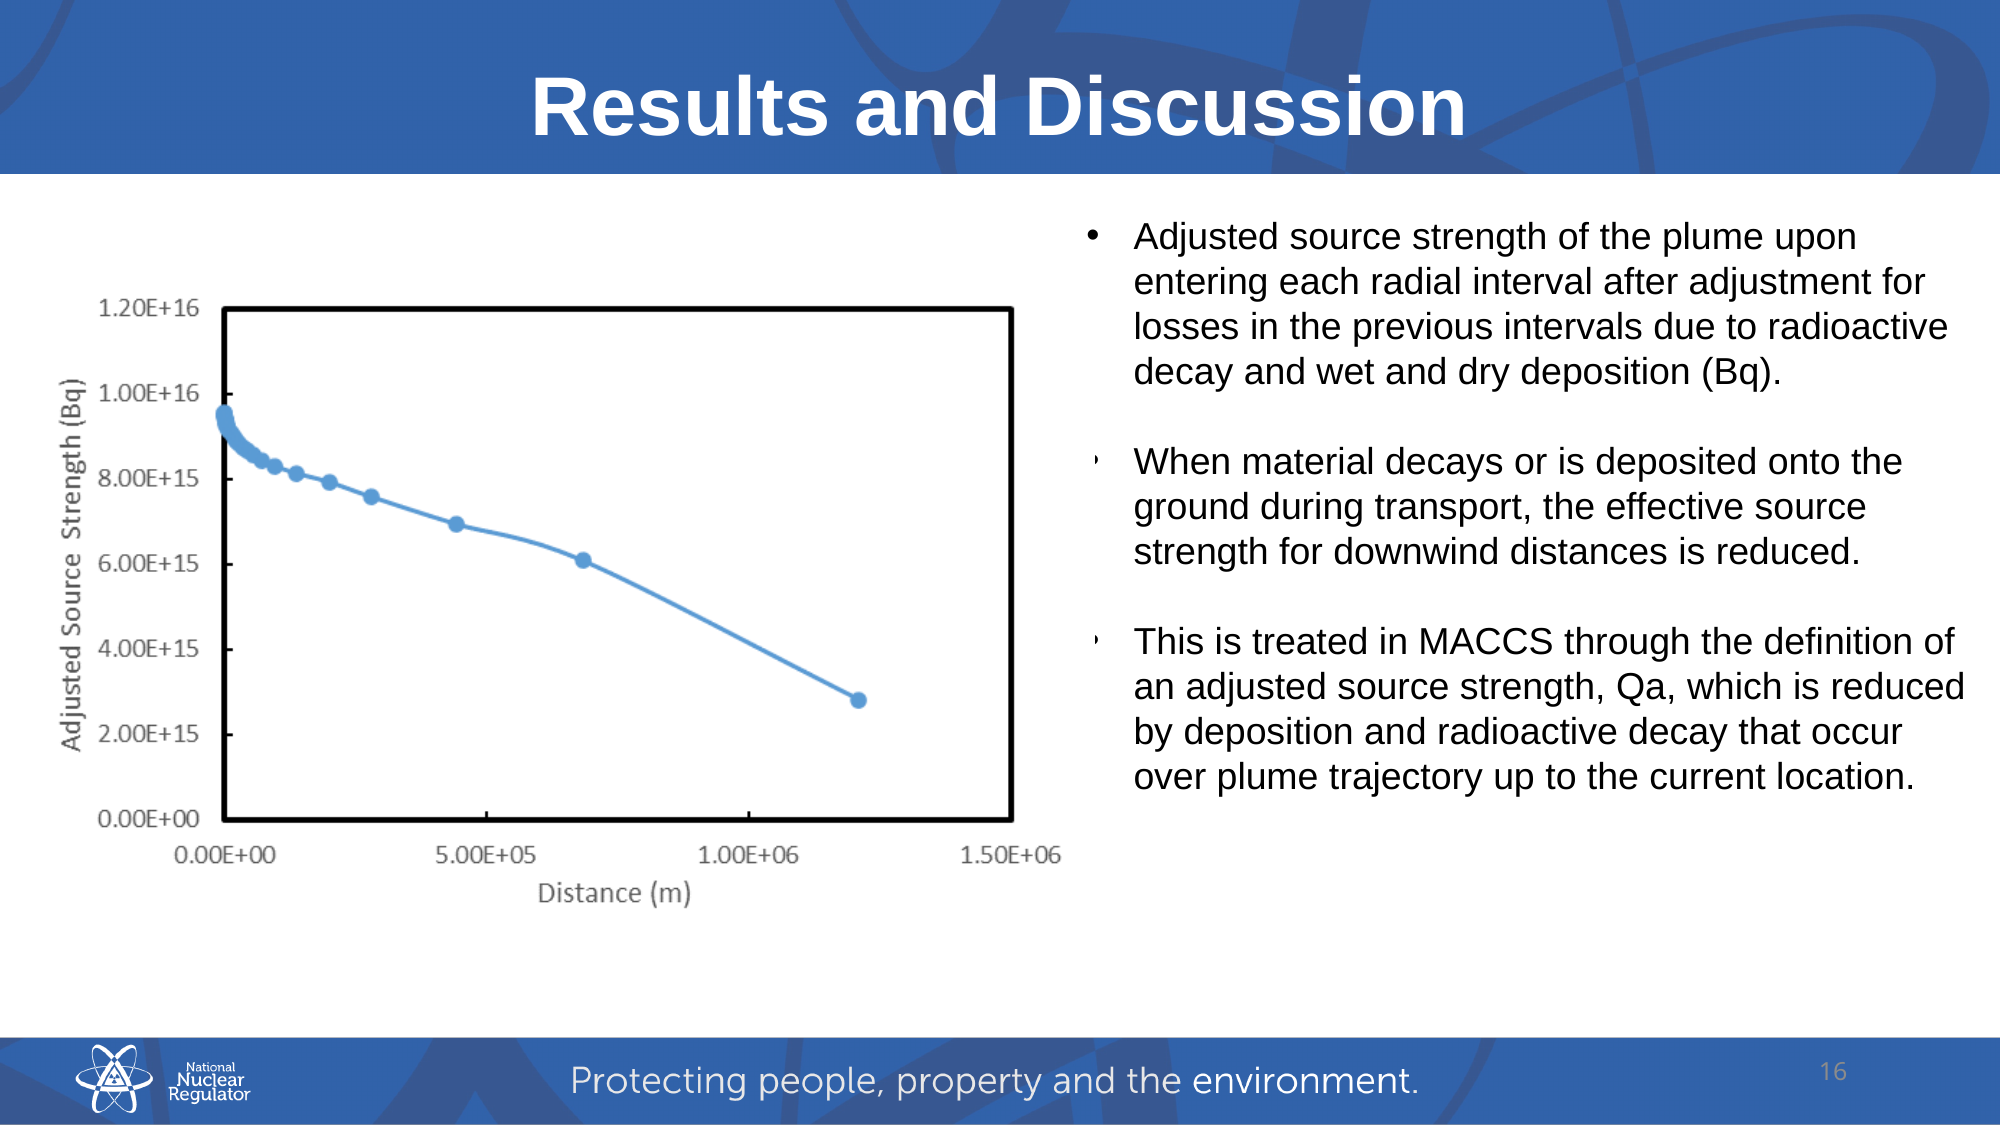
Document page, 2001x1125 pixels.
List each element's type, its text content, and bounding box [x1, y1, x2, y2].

title Results and Discussion [137, 0, 1863, 218]
picture [0, 0, 2000, 1125]
text_box Adjusted source strength of the plume upon entering each radial interval after adjustment for losses in the previous intervals due to radioactive decay and wet and dry deposition (Bq). When material decays or is deposited onto the ground during transport, the effective source strength for downwind distances is reduced. This is treated in MACCS through the definition of an adjusted source strength, Qa, which is reduced by deposition and radioactive decay that occur over plume trajectory up to the current location. [1071, 204, 1986, 805]
slide_number 16 [1412, 1042, 1863, 1103]
